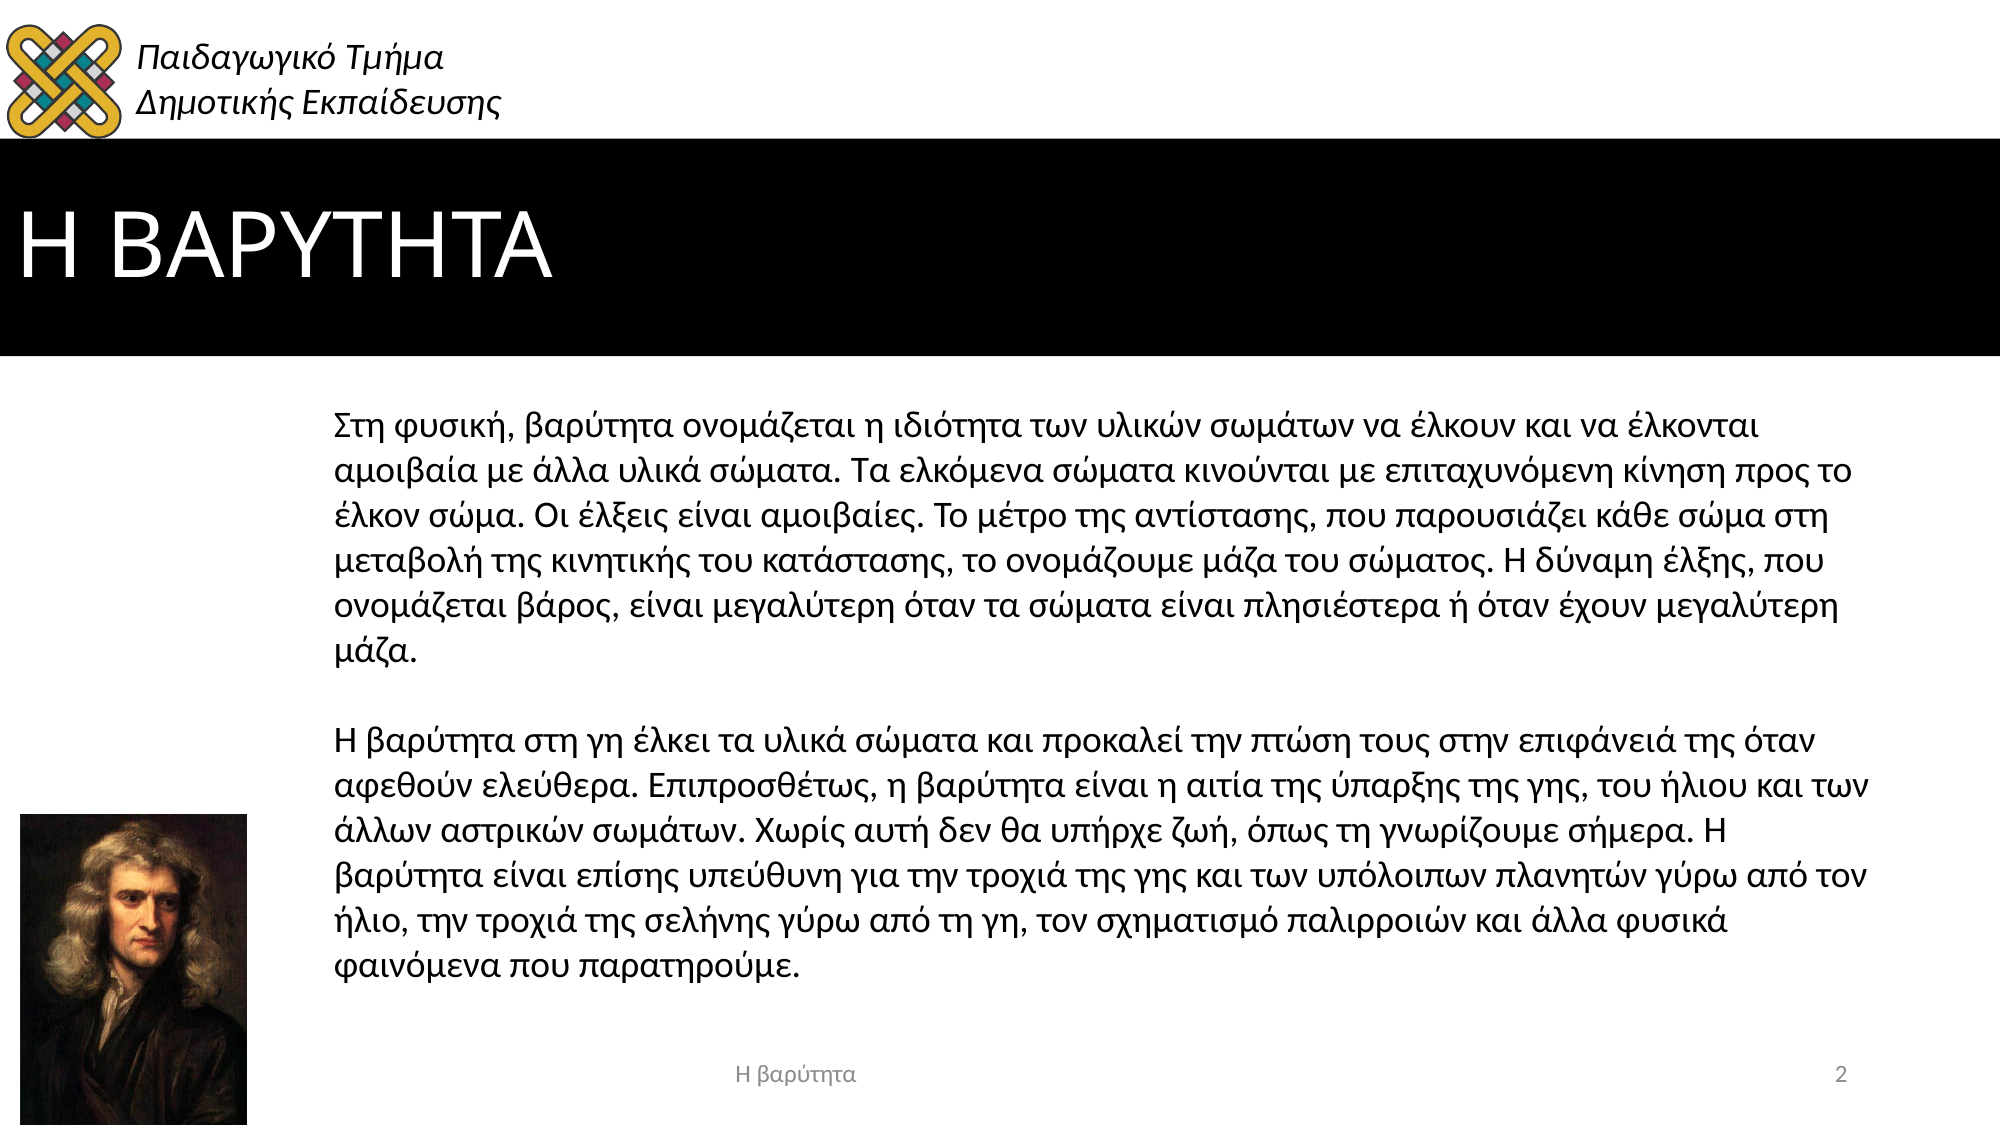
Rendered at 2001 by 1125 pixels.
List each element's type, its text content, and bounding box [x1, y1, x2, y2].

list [6, 24, 122, 139]
slide_number 2 [1412, 1042, 1863, 1103]
title Η ΒΑΡΥΤΗΤΑ [0, 138, 2000, 357]
text_box Στη φυσική, βαρύτητα ονομάζεται η ιδιότητα των υλικών σωμάτων να έλκουν και να έλκονται αμοιβαία με άλλα υλικά σώματα. Τα ελκόμενα σώματα κινούνται με επιταχυνόμενη κίνηση προς το έλκον σώμα. Οι έλξεις είναι αμοιβαίες. Το μέτρο της αντίστασης, που παρουσιάζει κάθε σώμα στη μεταβολή της κινητικής του κατάστασης, το ονομάζουμε μάζα του σώματος. Η δύναμη έλξης, που ονομάζεται βάρος, είναι μεγαλύτερη όταν τα σώματα είναι πλησιέστερα ή όταν έχουν μεγαλύτερη μάζα. Η βαρύτητα στη γη έλκει τα υλικά σώματα και προκαλεί την πτώση τους στην επιφάνειά της όταν αφεθούν ελεύθερα. Επιπροσθέτως, η βαρύτητα είναι η αιτία της ύπαρξης της γης, του ήλιου και των άλλων αστρικών σωμάτων. Χωρίς αυτή δεν θα υπήρχε ζωή, όπως τη γνωρίζουμε σήμερα. Η βαρύτητα είναι επίσης υπεύθυνη για την τροχιά της γης και των υπόλοιπων πλανητών γύρω από τον ήλιο, την τροχιά της σελήνης γύρω από τη γη, τον σχηματισμό παλιρροιών και άλλα φυσικά φαινόμενα που παρατηρούμε. [319, 392, 1889, 993]
footer Η βαρύτητα [458, 1042, 1134, 1103]
text_box Παιδαγωγικό Τμήμα Δημοτικής Εκπαίδευσης [122, 24, 601, 130]
picture [20, 814, 247, 1125]
